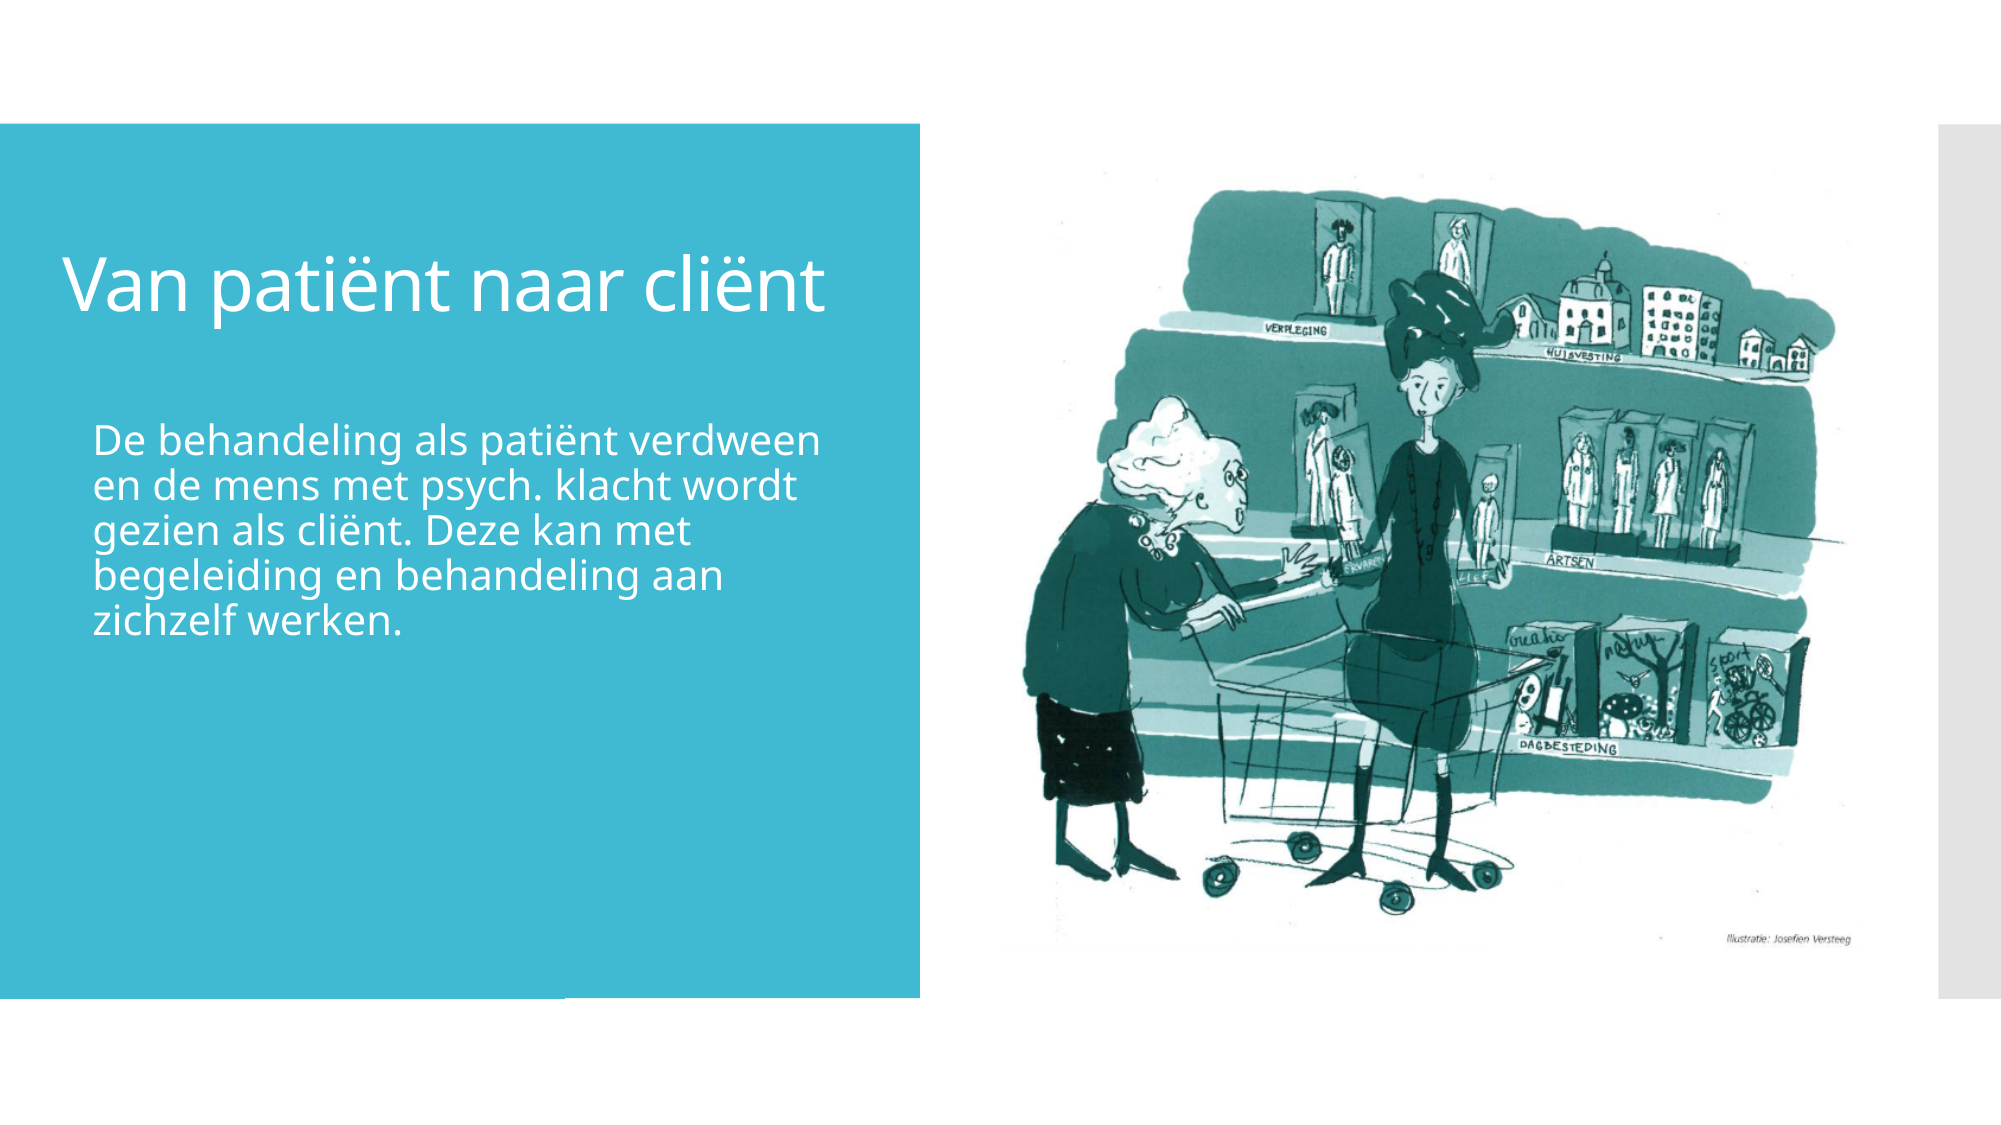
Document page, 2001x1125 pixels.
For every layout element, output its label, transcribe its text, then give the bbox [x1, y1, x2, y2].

text_box [0, 123, 921, 999]
picture [999, 169, 1860, 953]
title Van patiënt naar cliënt [47, 184, 868, 391]
list De behandeling als patiënt verdween en de mens met psych. klacht wordt gezien als cliënt. Deze kan met begeleiding en behandeling aan zichzelf werken. [47, 411, 868, 949]
